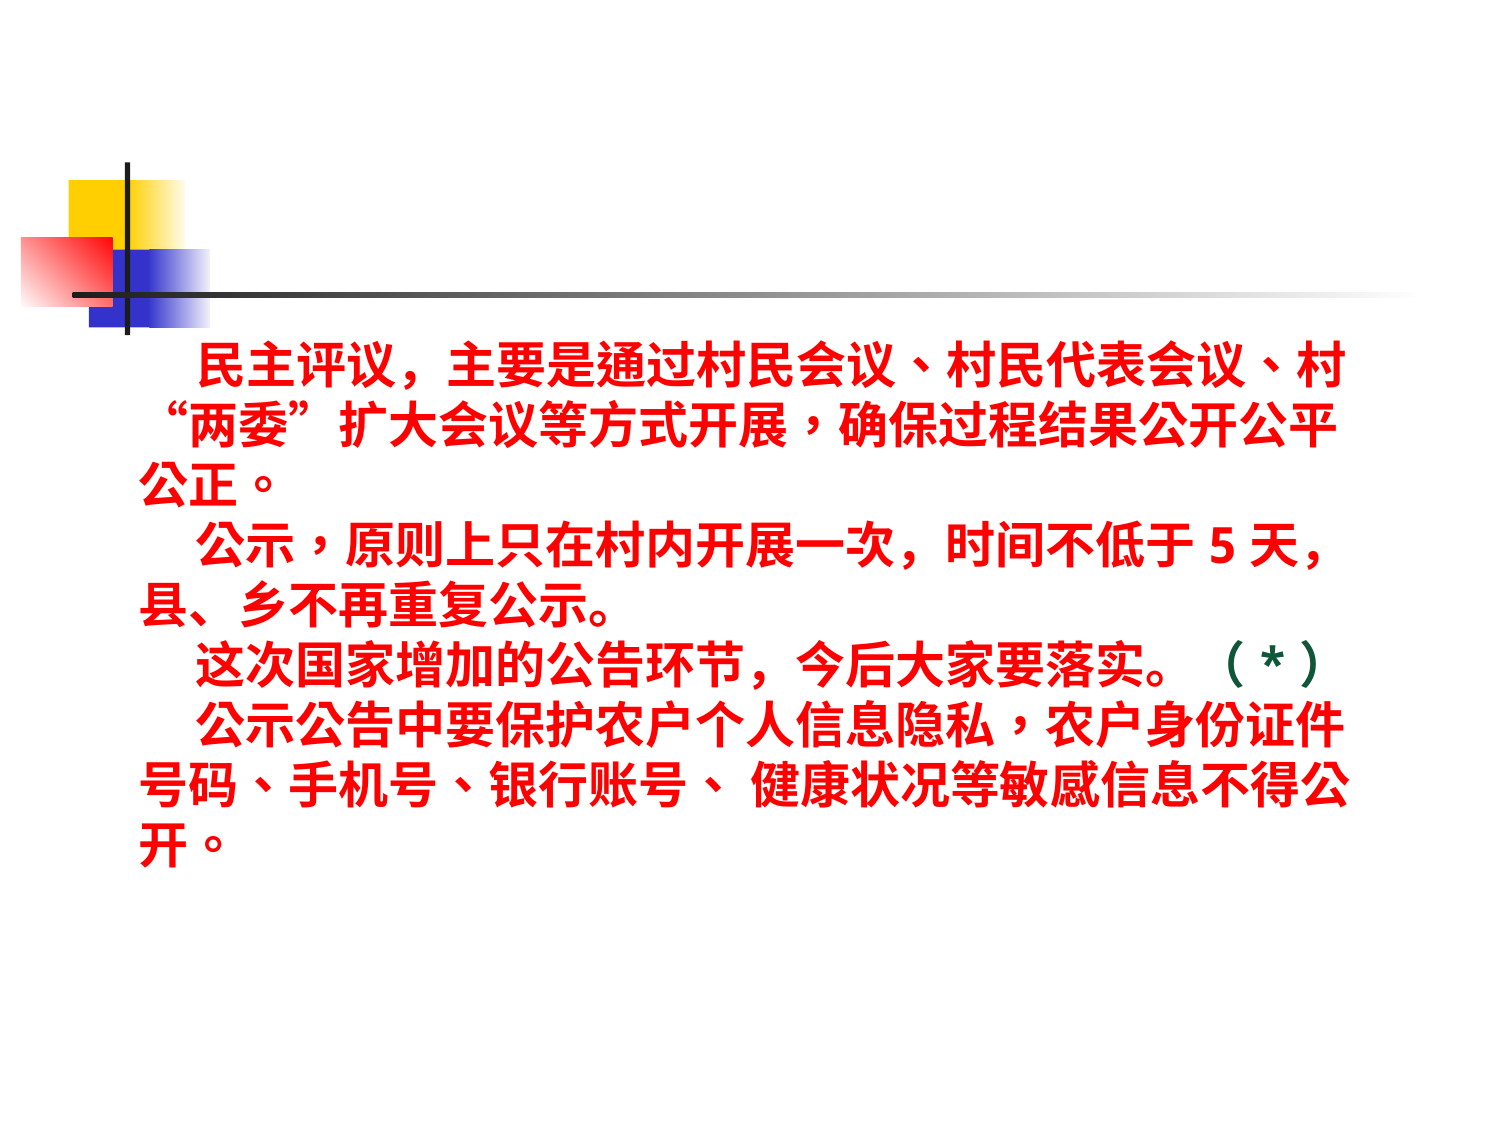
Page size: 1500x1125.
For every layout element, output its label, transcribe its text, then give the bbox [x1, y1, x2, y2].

text_box 民主评议，主要是通过村民会议、村民代表会议、村“两委”扩大会议等方式开展，确保过程结果公开公平公正。 公示，原则上只在村内开展一次，时间不低于5天，县、乡不再重复公示。 这次国家增加的公告环节，今后大家要落实。（*） 公示公告中要保护农户个人信息隐私，农户身份证件号码、手机号、银行账号、 健康状况等敏感信息不得公开。 [123, 326, 1388, 881]
